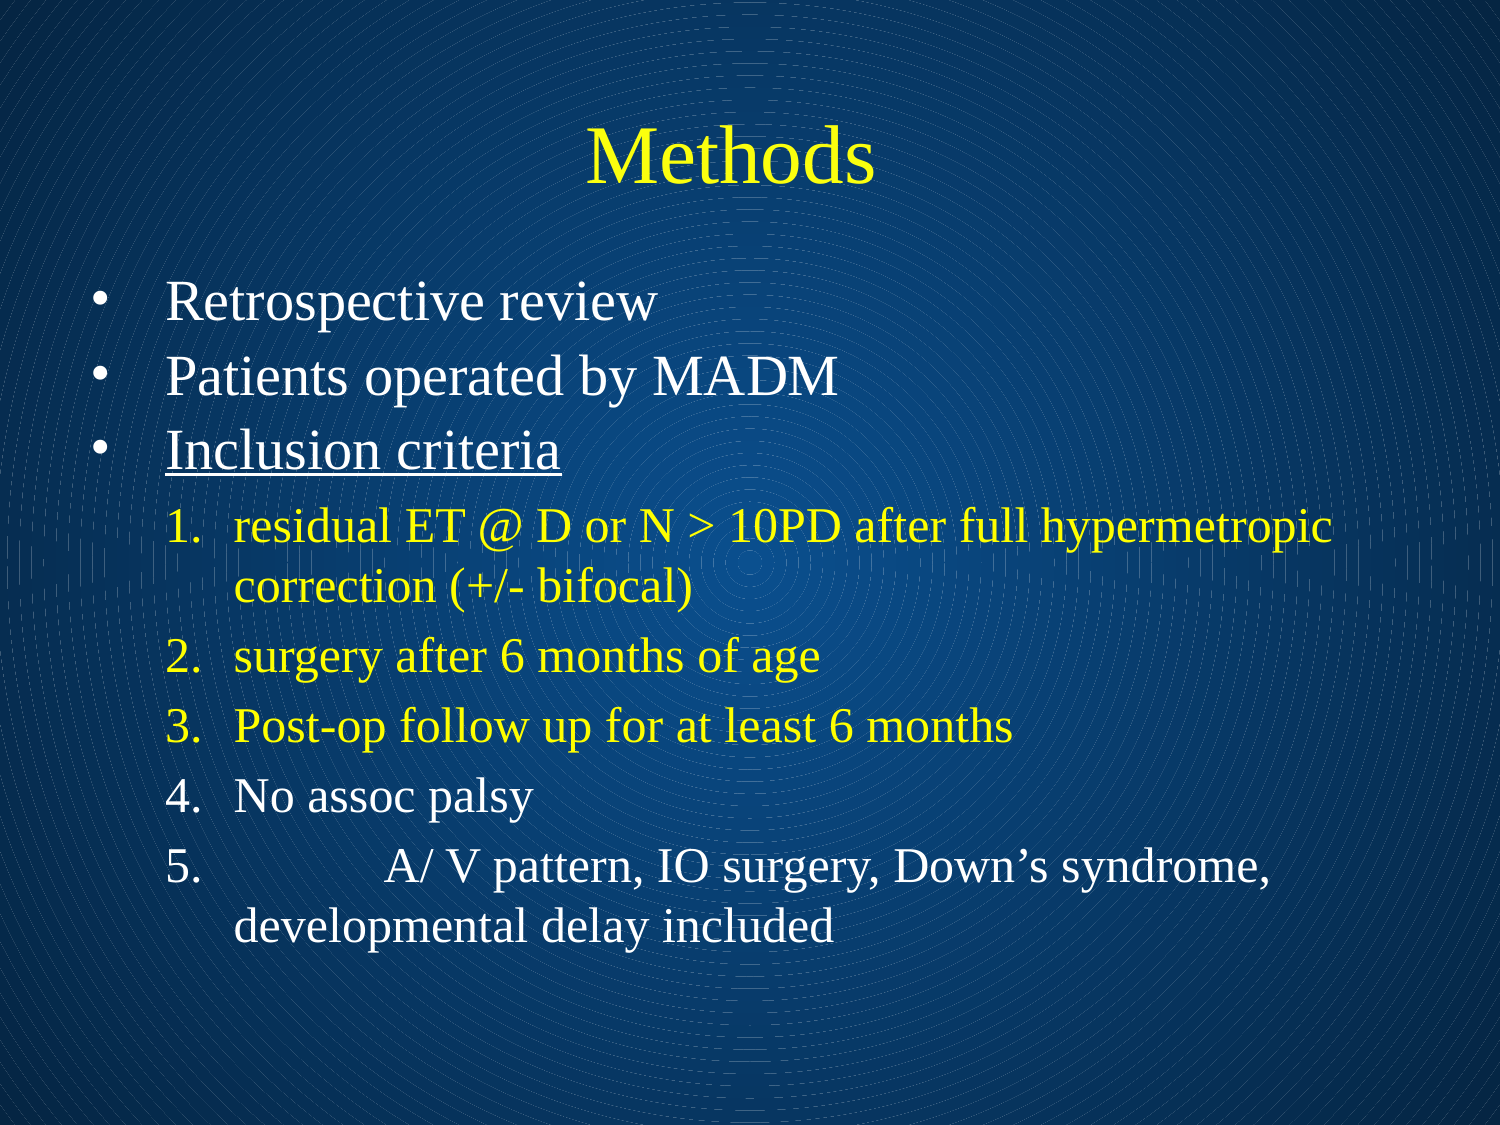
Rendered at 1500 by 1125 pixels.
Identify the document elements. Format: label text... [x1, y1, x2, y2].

list Retrospective review Patients operated by MADM Inclusion criteria residual ET @ D or N > 10PD after full hypermetropic correction (+/- bifocal) surgery after 6 months of age Post-op follow up for at least 6 months No assoc palsy A/ V pattern, IO surgery, Down’s syndrome, developmental delay included [75, 262, 1500, 1125]
title Methods [212, 24, 1250, 262]
